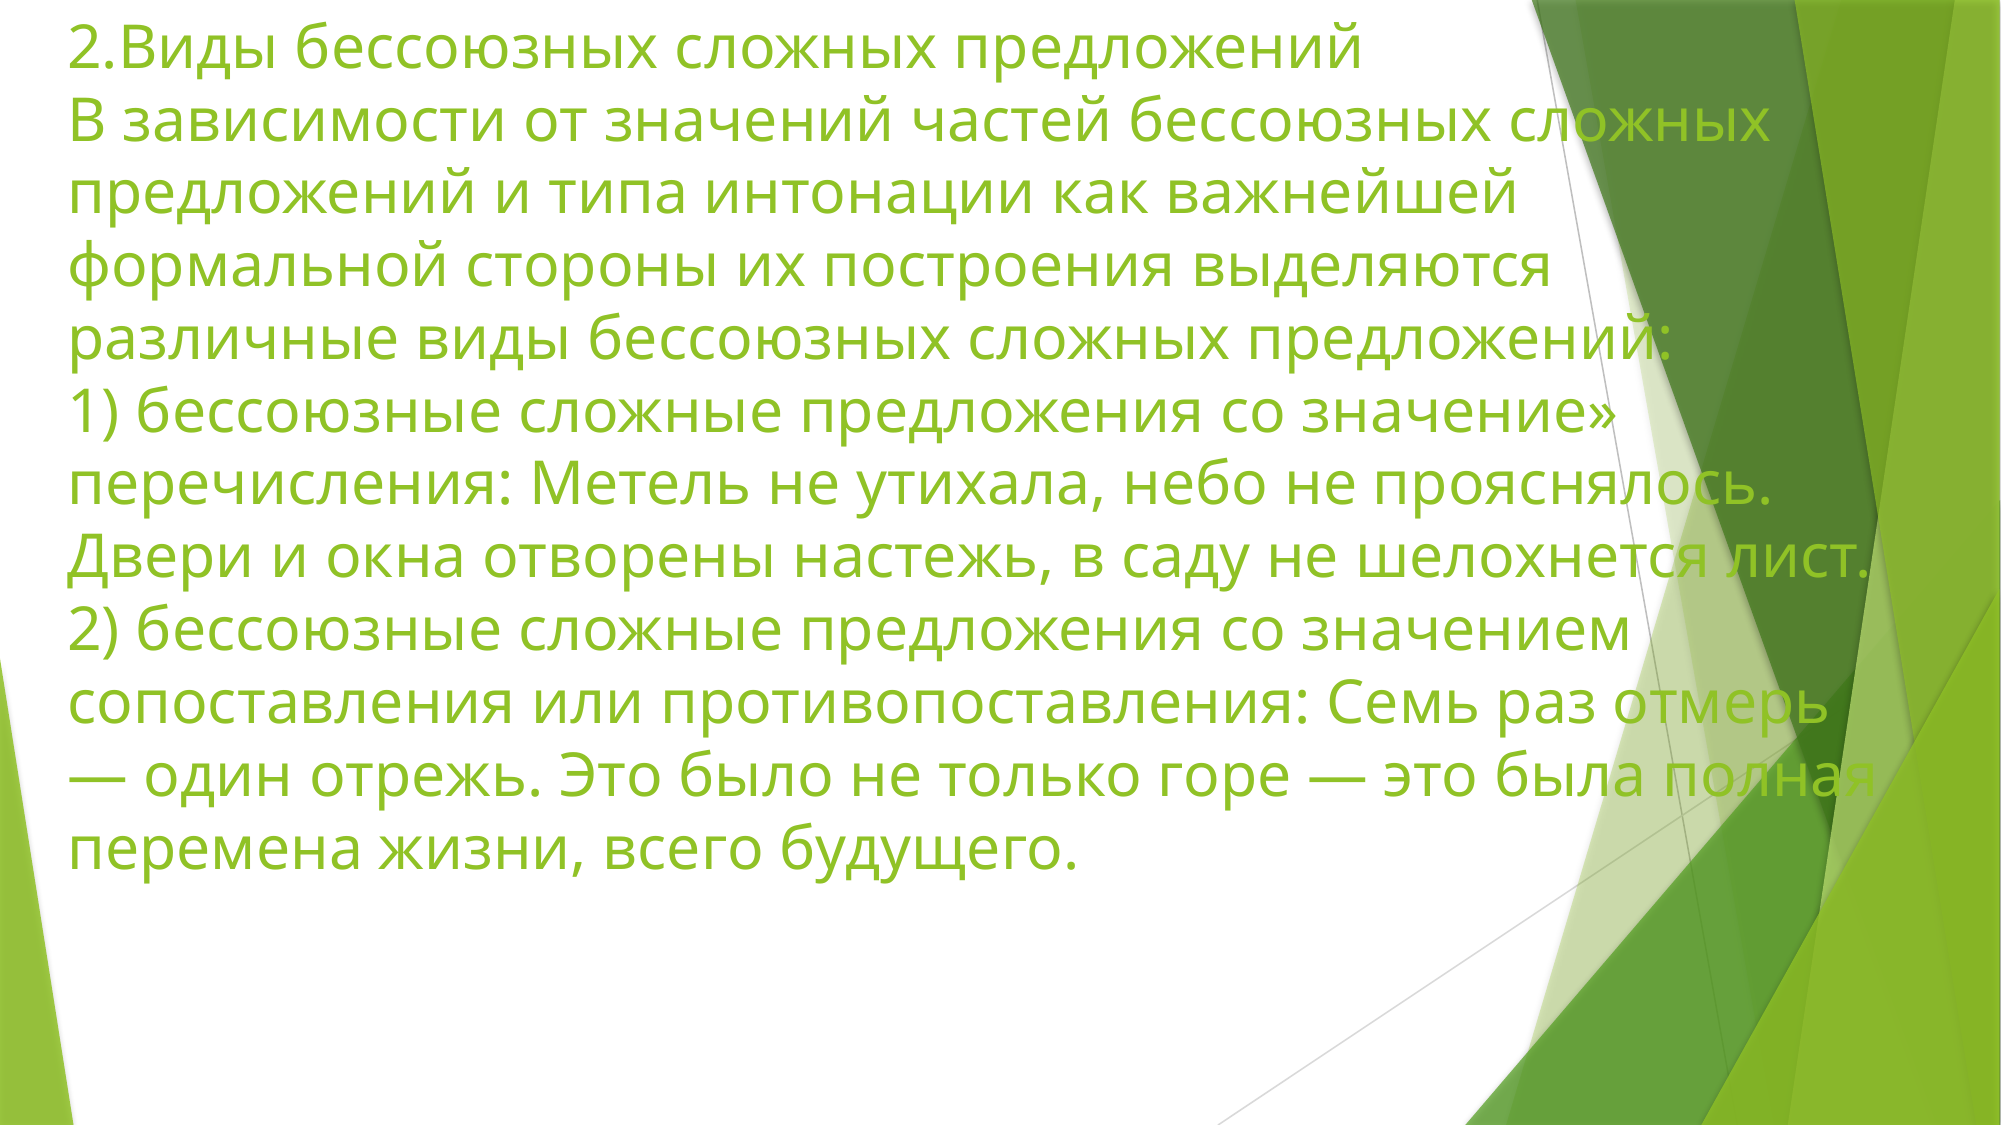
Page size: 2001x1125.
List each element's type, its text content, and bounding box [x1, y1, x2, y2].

title 2.Виды бессоюзных сложных предложений В зависимости от значений частей бессоюзных сложных предложений и типа интонации как важнейшей формальной стороны их построения выделяются различные виды бессоюзных сложных предложений: 1) бессоюзные сложные предложения со значение» перечисления: Метель не утихала, небо не прояснялось. Двери и окна отворены настежь, в саду не шелохнется лист. 2) бессоюзные сложные предложения со значением сопоставления или противопоставления: Семь раз отмерь — один отрежь. Это было не только горе — это была полная перемена жизни, всего будущего. [52, 0, 1914, 1025]
